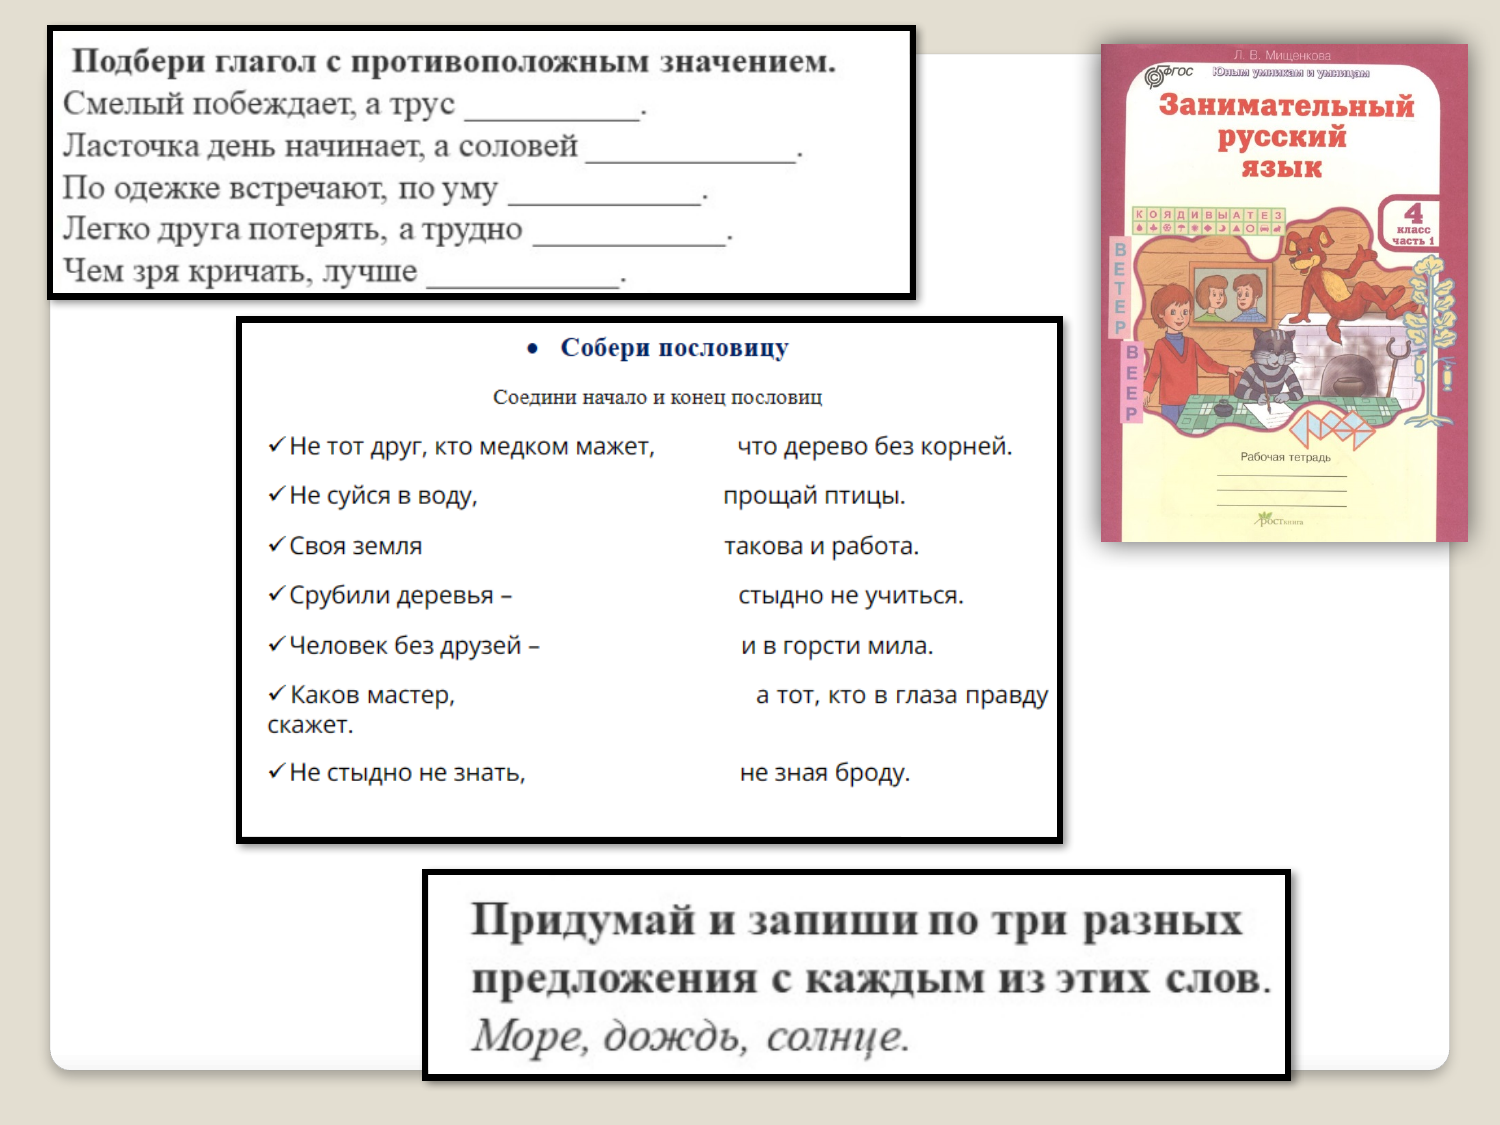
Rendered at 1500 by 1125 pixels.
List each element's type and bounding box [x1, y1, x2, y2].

picture [1101, 44, 1469, 543]
picture [52, 30, 910, 294]
picture [428, 874, 1286, 1075]
picture [241, 322, 1058, 838]
